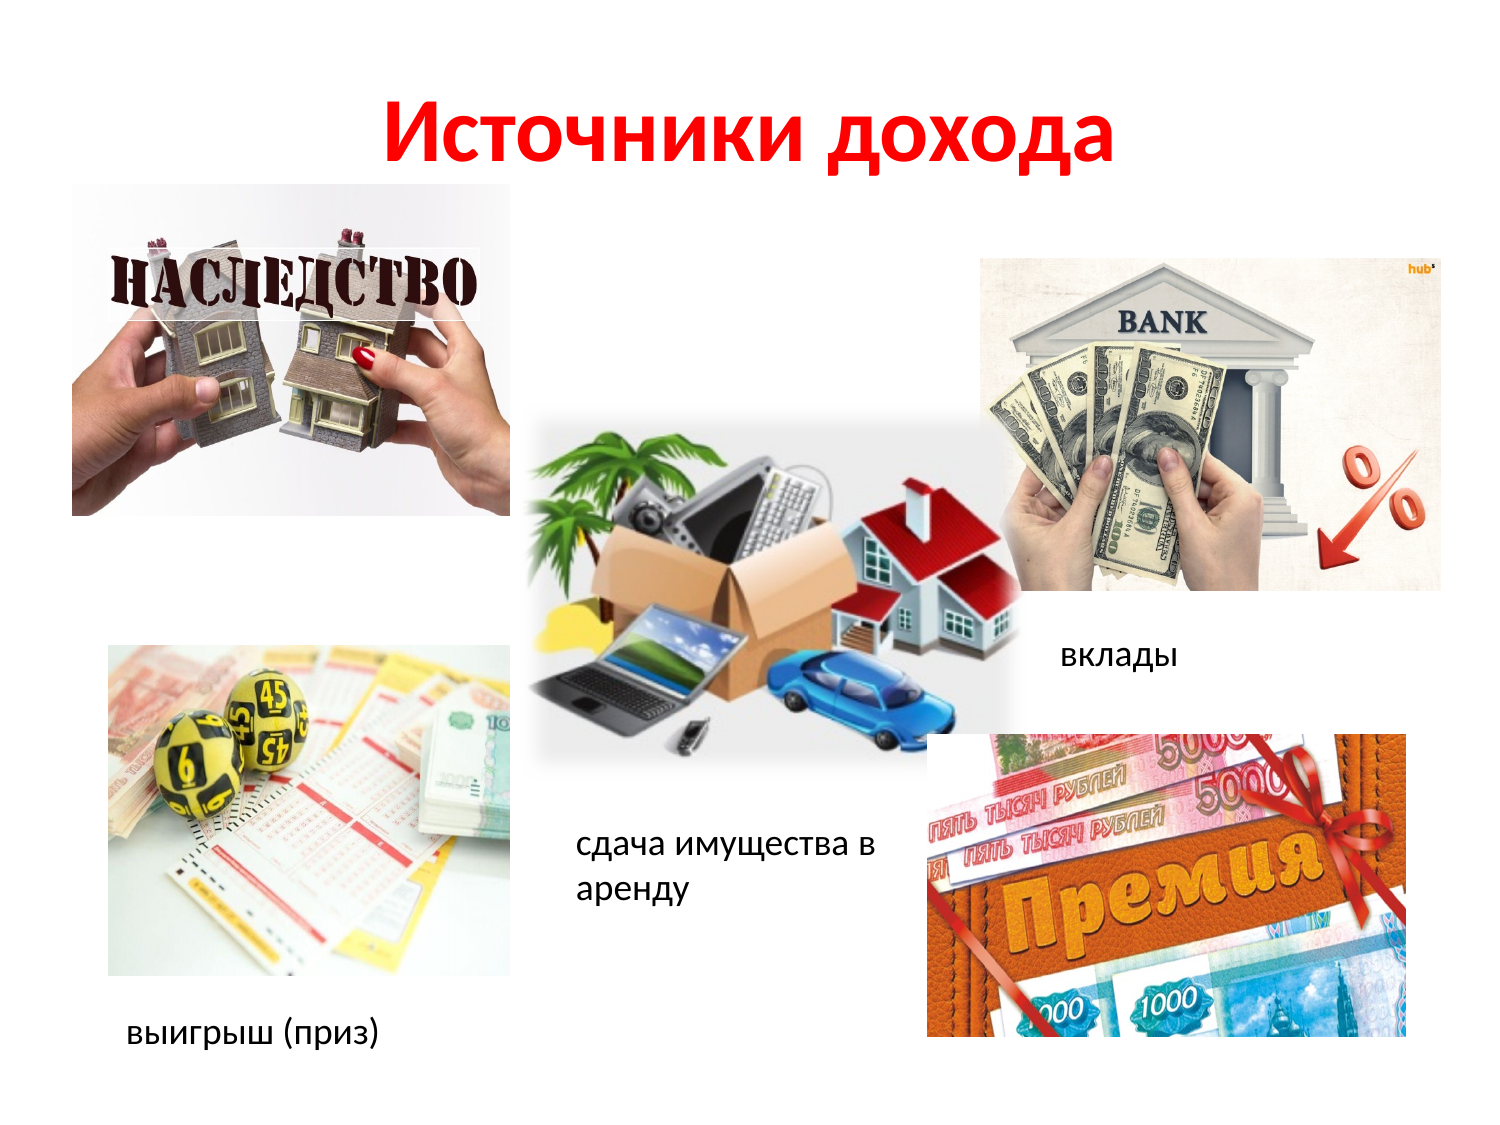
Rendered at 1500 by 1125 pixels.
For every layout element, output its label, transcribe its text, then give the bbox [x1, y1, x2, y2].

title Источники дохода [75, 45, 1425, 233]
picture [1271, 1025, 1278, 1034]
text_box выигрыш (приз) [111, 999, 513, 1060]
picture [1185, 1015, 1199, 1019]
text_box сдача имущества в аренду [561, 810, 921, 916]
picture [107, 644, 511, 977]
picture [1276, 1010, 1288, 1021]
picture [72, 184, 511, 516]
text_box вклады [1045, 621, 1441, 682]
picture [519, 258, 1442, 1037]
picture [1291, 1021, 1299, 1030]
